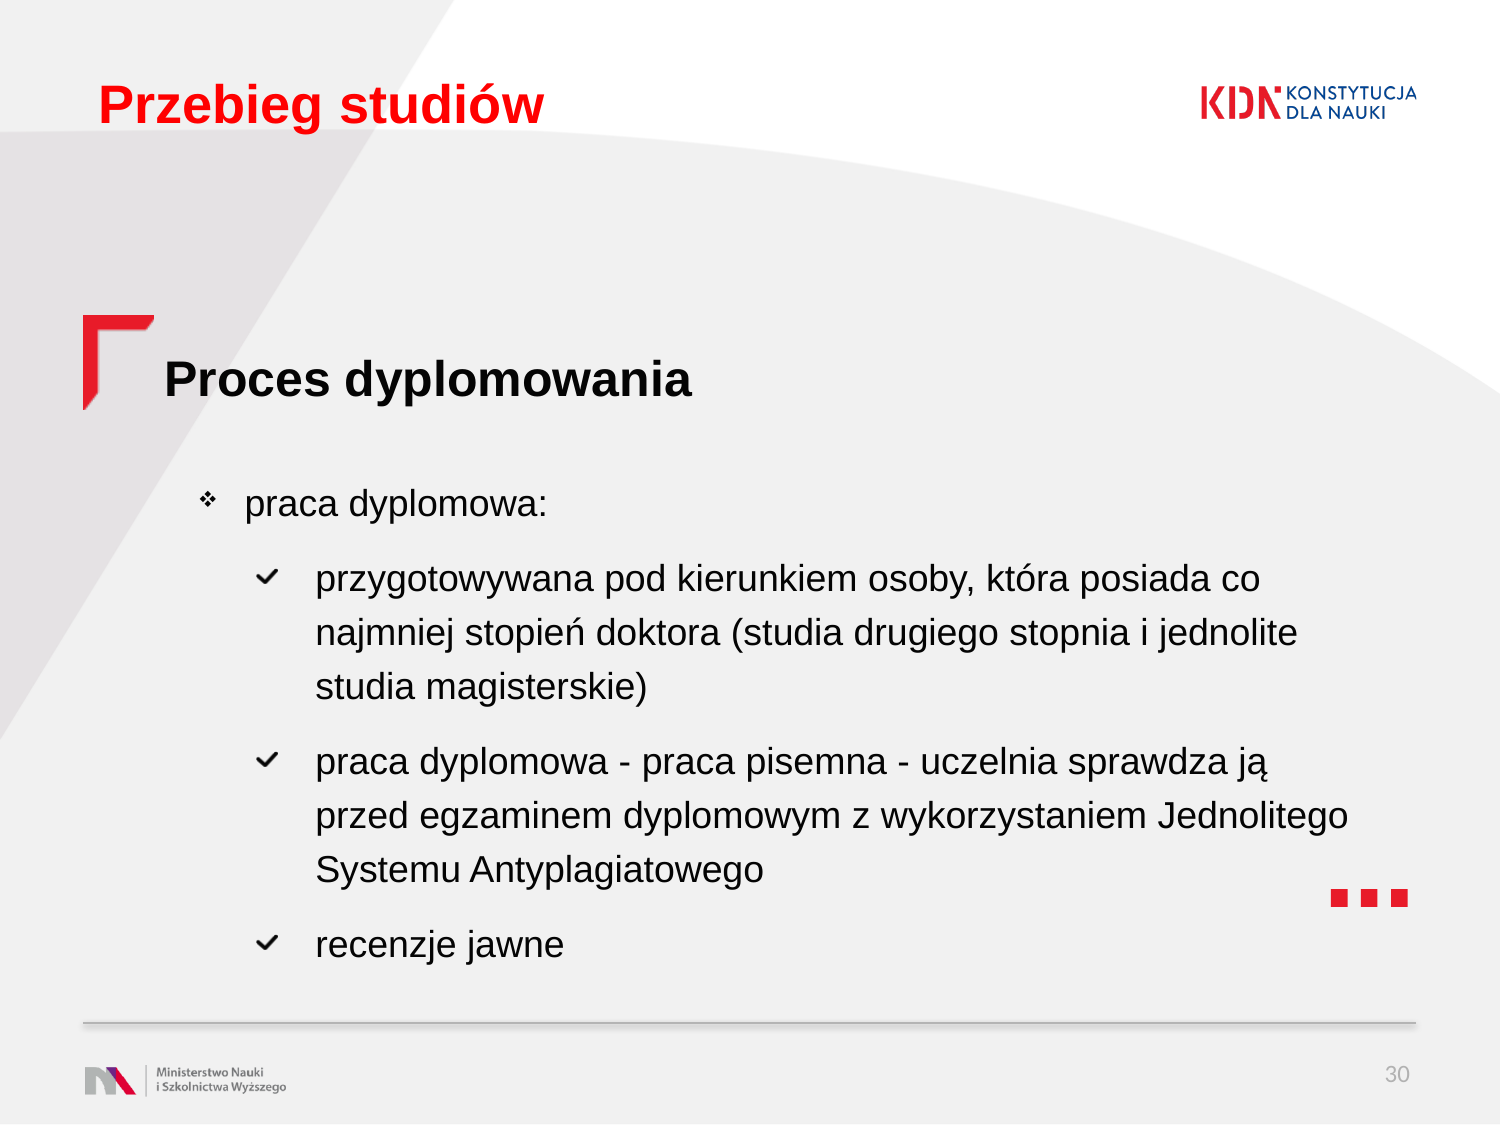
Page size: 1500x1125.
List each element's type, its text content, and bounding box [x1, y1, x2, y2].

slide_number 30 [1074, 1042, 1425, 1103]
list praca dyplomowa: przygotowywana pod kierunkiem osoby, która posiada co najmniej stopień doktora (studia drugiego stopnia i jednolite studia magisterskie) praca dyplomowa - praca pisemna - uczelnia sprawdza ją przed egzaminem dyplomowym z wykorzystaniem Jednolitego Systemu Antyplagiatowego recenzje jawne [183, 397, 1365, 909]
list Proces dyplomowania [149, 327, 1255, 419]
picture [0, 0, 1500, 1125]
title Przebieg studiów [83, 74, 1170, 143]
